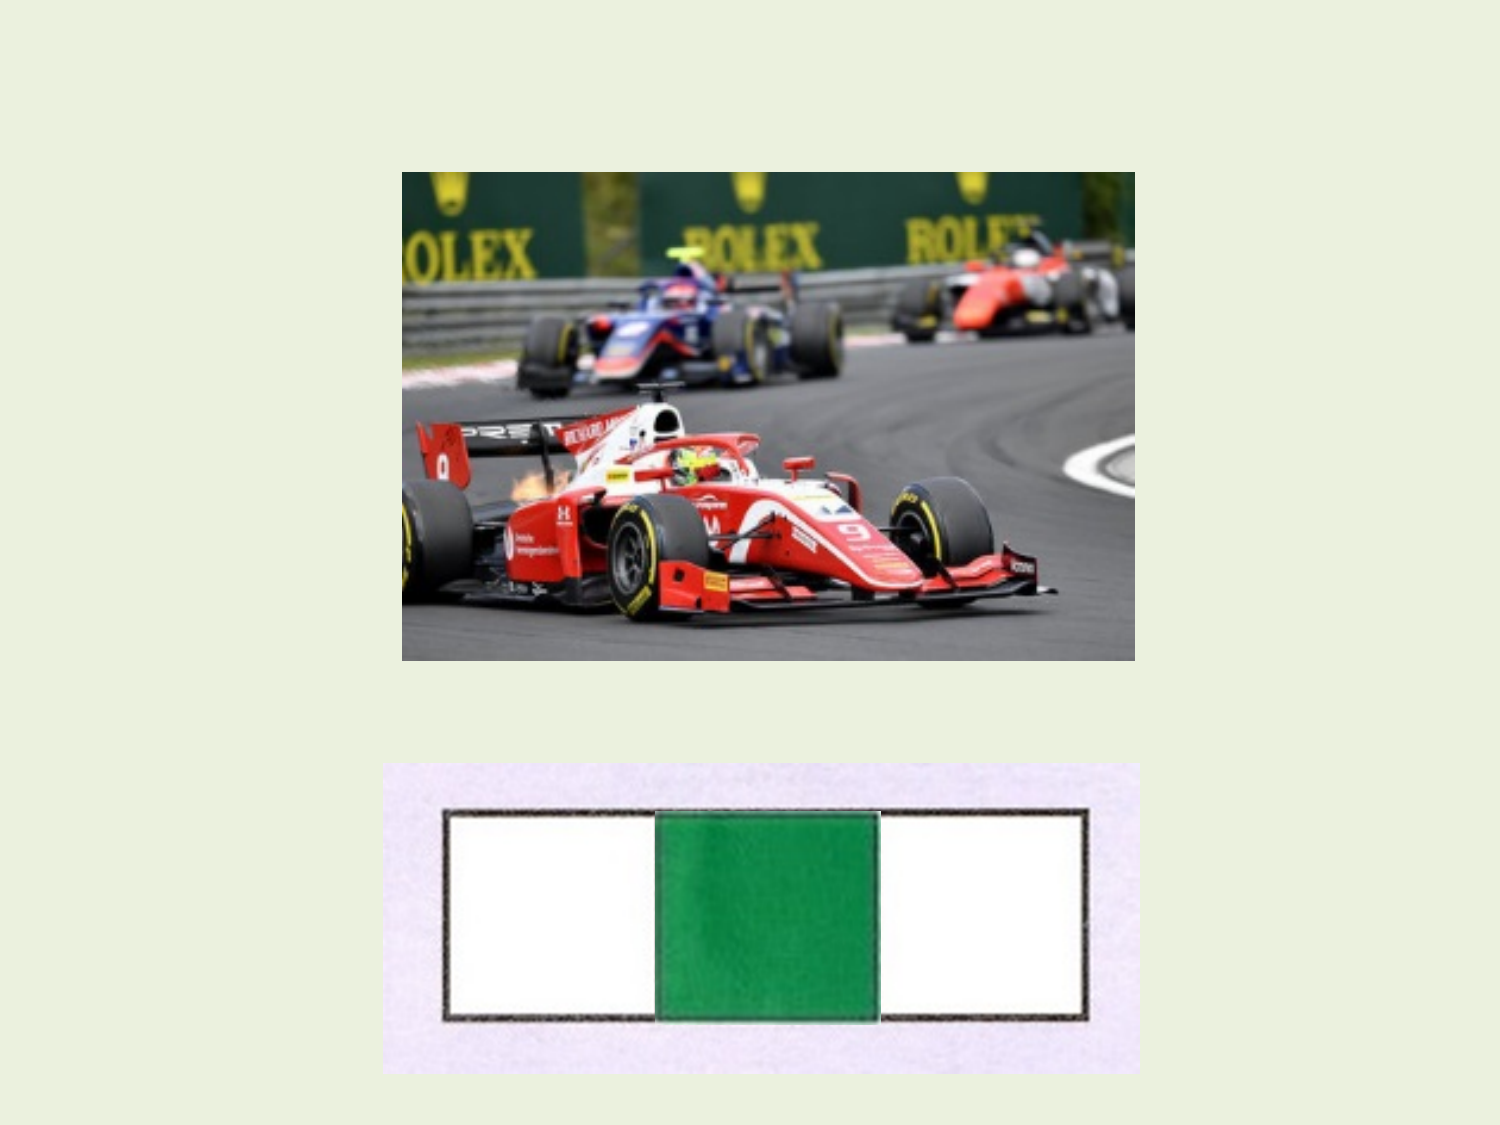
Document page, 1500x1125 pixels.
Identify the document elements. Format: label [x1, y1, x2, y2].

picture [401, 172, 1135, 662]
picture [383, 762, 1141, 1074]
